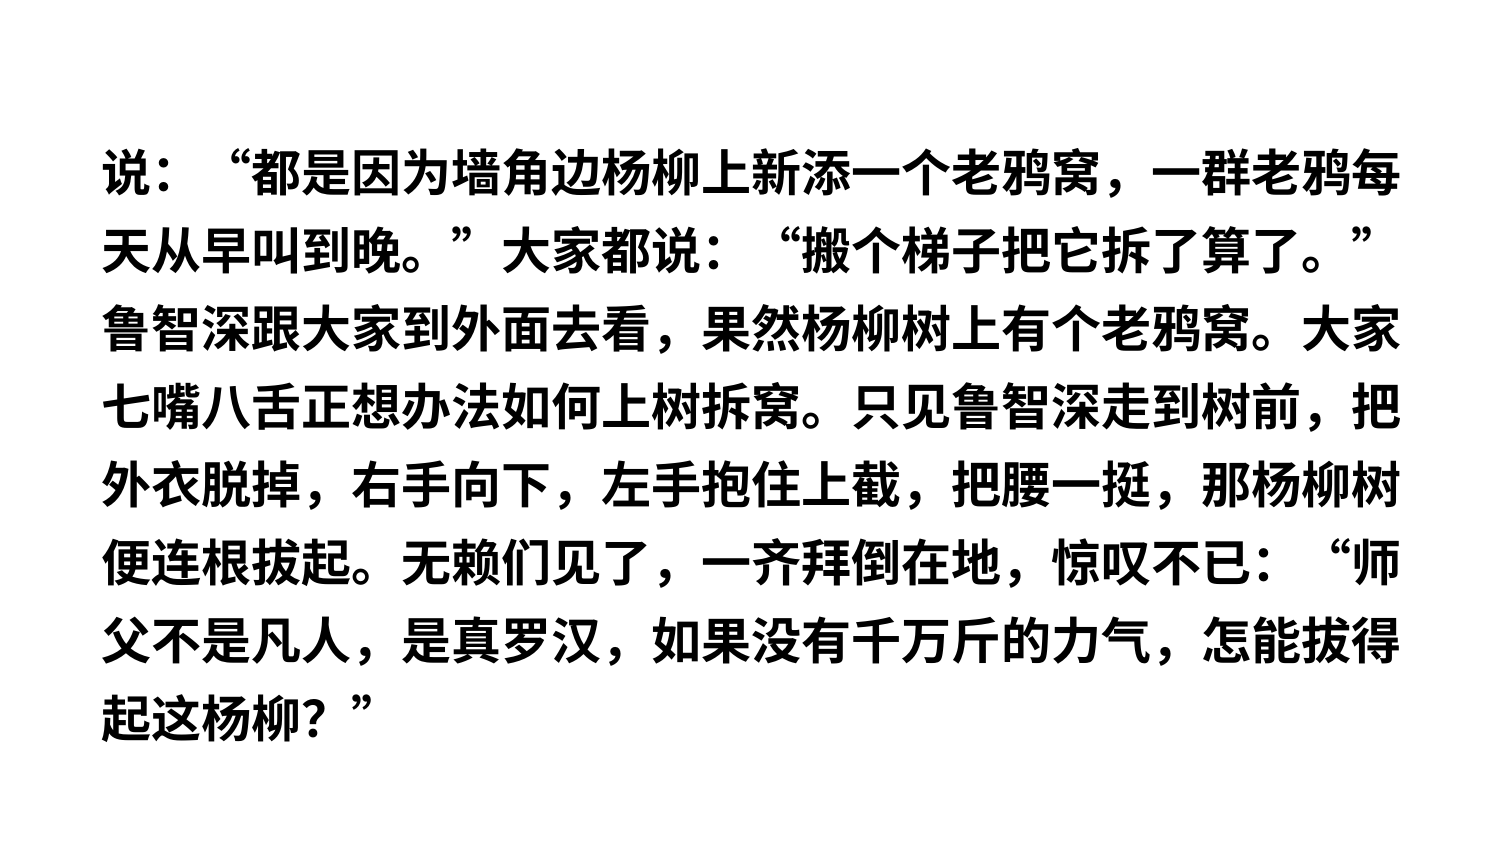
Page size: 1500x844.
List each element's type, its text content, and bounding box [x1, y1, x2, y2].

text_box 说：“都是因为墙角边杨柳上新添一个老鸦窝，一群老鸦每天从早叫到晚。”大家都说：“搬个梯子把它拆了算了。”鲁智深跟大家到外面去看，果然杨柳树上有个老鸦窝。大家七嘴八舌正想办法如何上树拆窝。只见鲁智深走到树前，把外衣脱掉，右手向下，左手抱住上截，把腰一挺，那杨柳树便连根拔起。无赖们见了，一齐拜倒在地，惊叹不已：“师父不是凡人，是真罗汉，如果没有千万斤的力气，怎能拔得起这杨柳？” [86, 116, 1447, 755]
